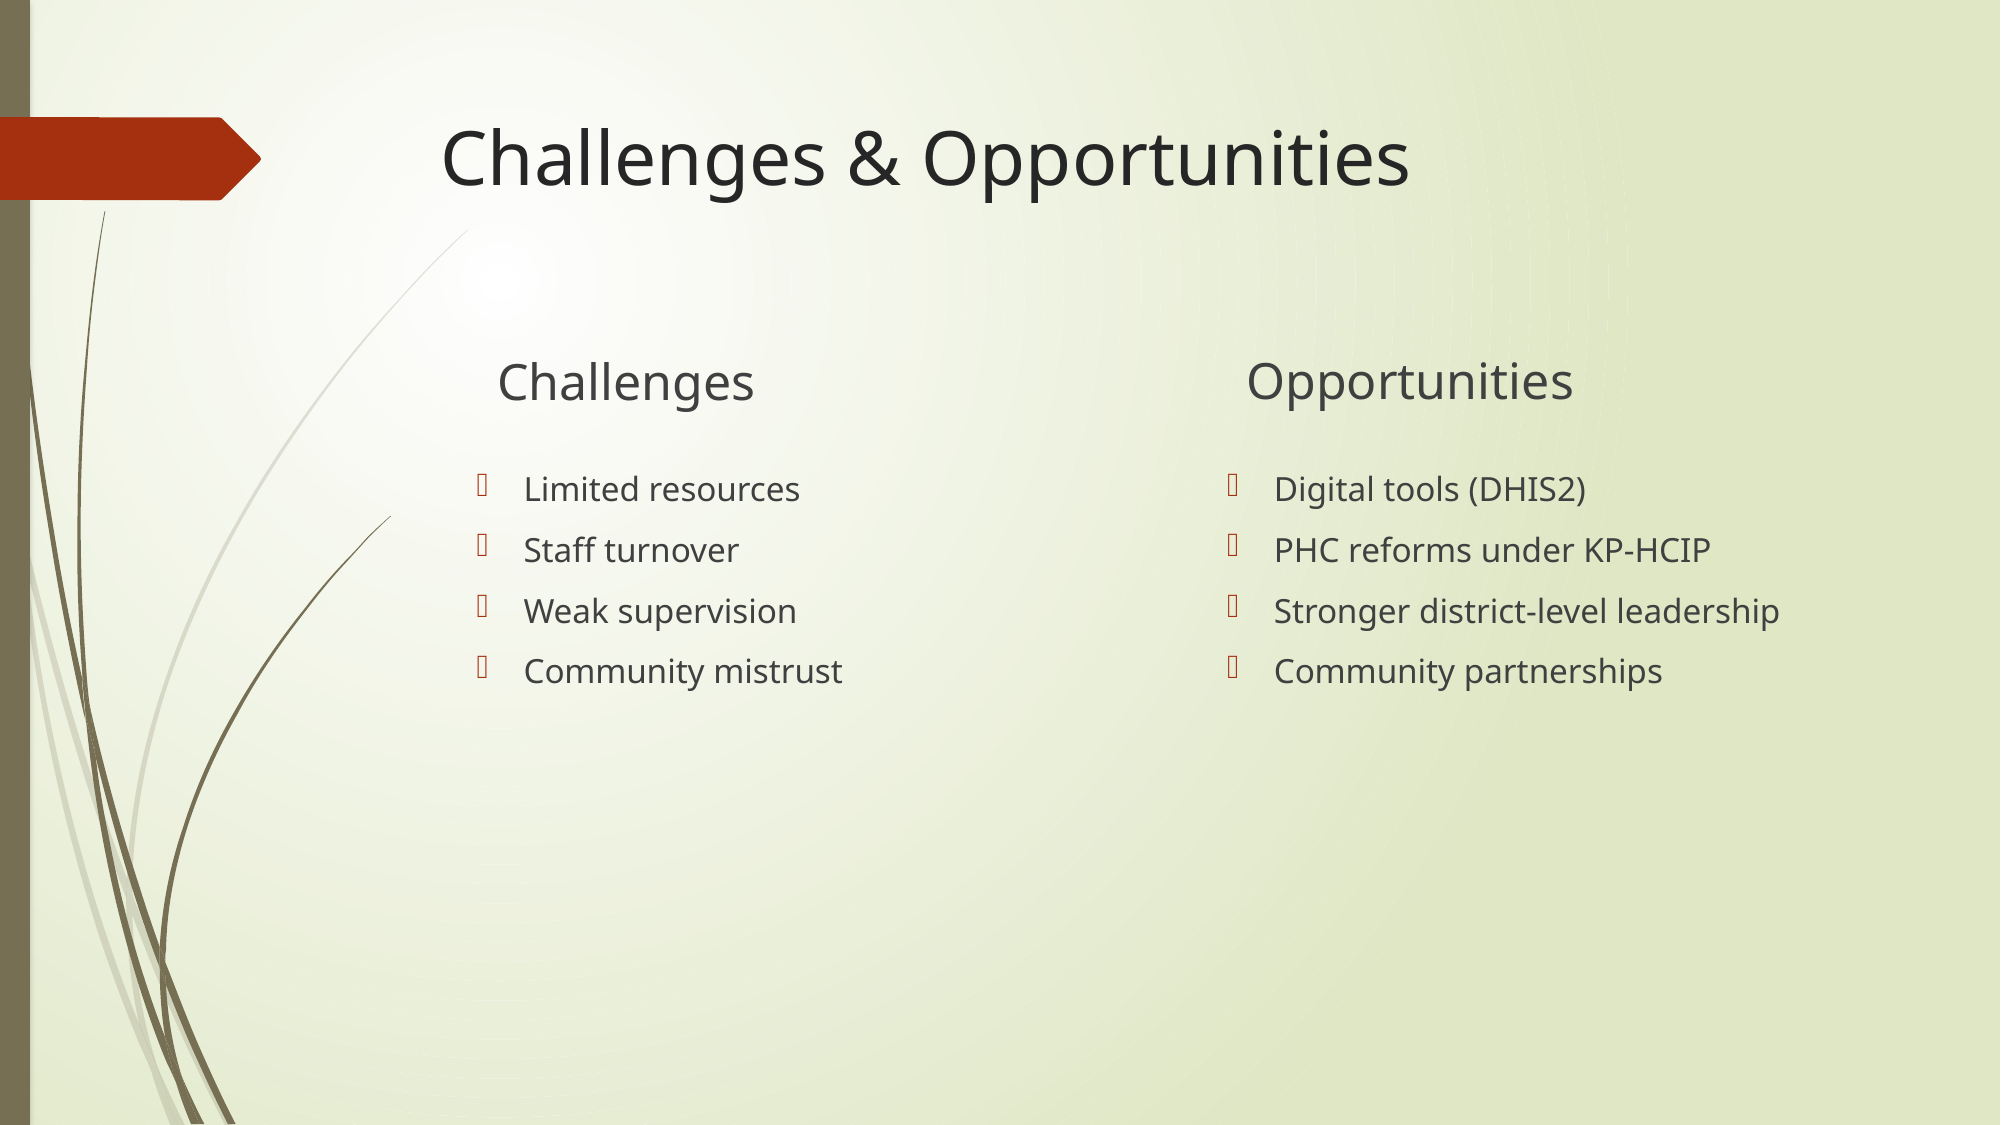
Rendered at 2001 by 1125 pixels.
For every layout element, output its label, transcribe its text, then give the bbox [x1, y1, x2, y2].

list Digital tools (DHIS2) PHC reforms under KP-HCIP Stronger district-level leadership Community partnerships [1137, 460, 1988, 1066]
list Challenges [482, 323, 1138, 419]
title Challenges & Opportunities [425, 102, 1888, 313]
list Limited resources Staff turnover Weak supervision Community mistrust [386, 460, 1137, 1066]
list Opportunities [1231, 323, 1888, 418]
